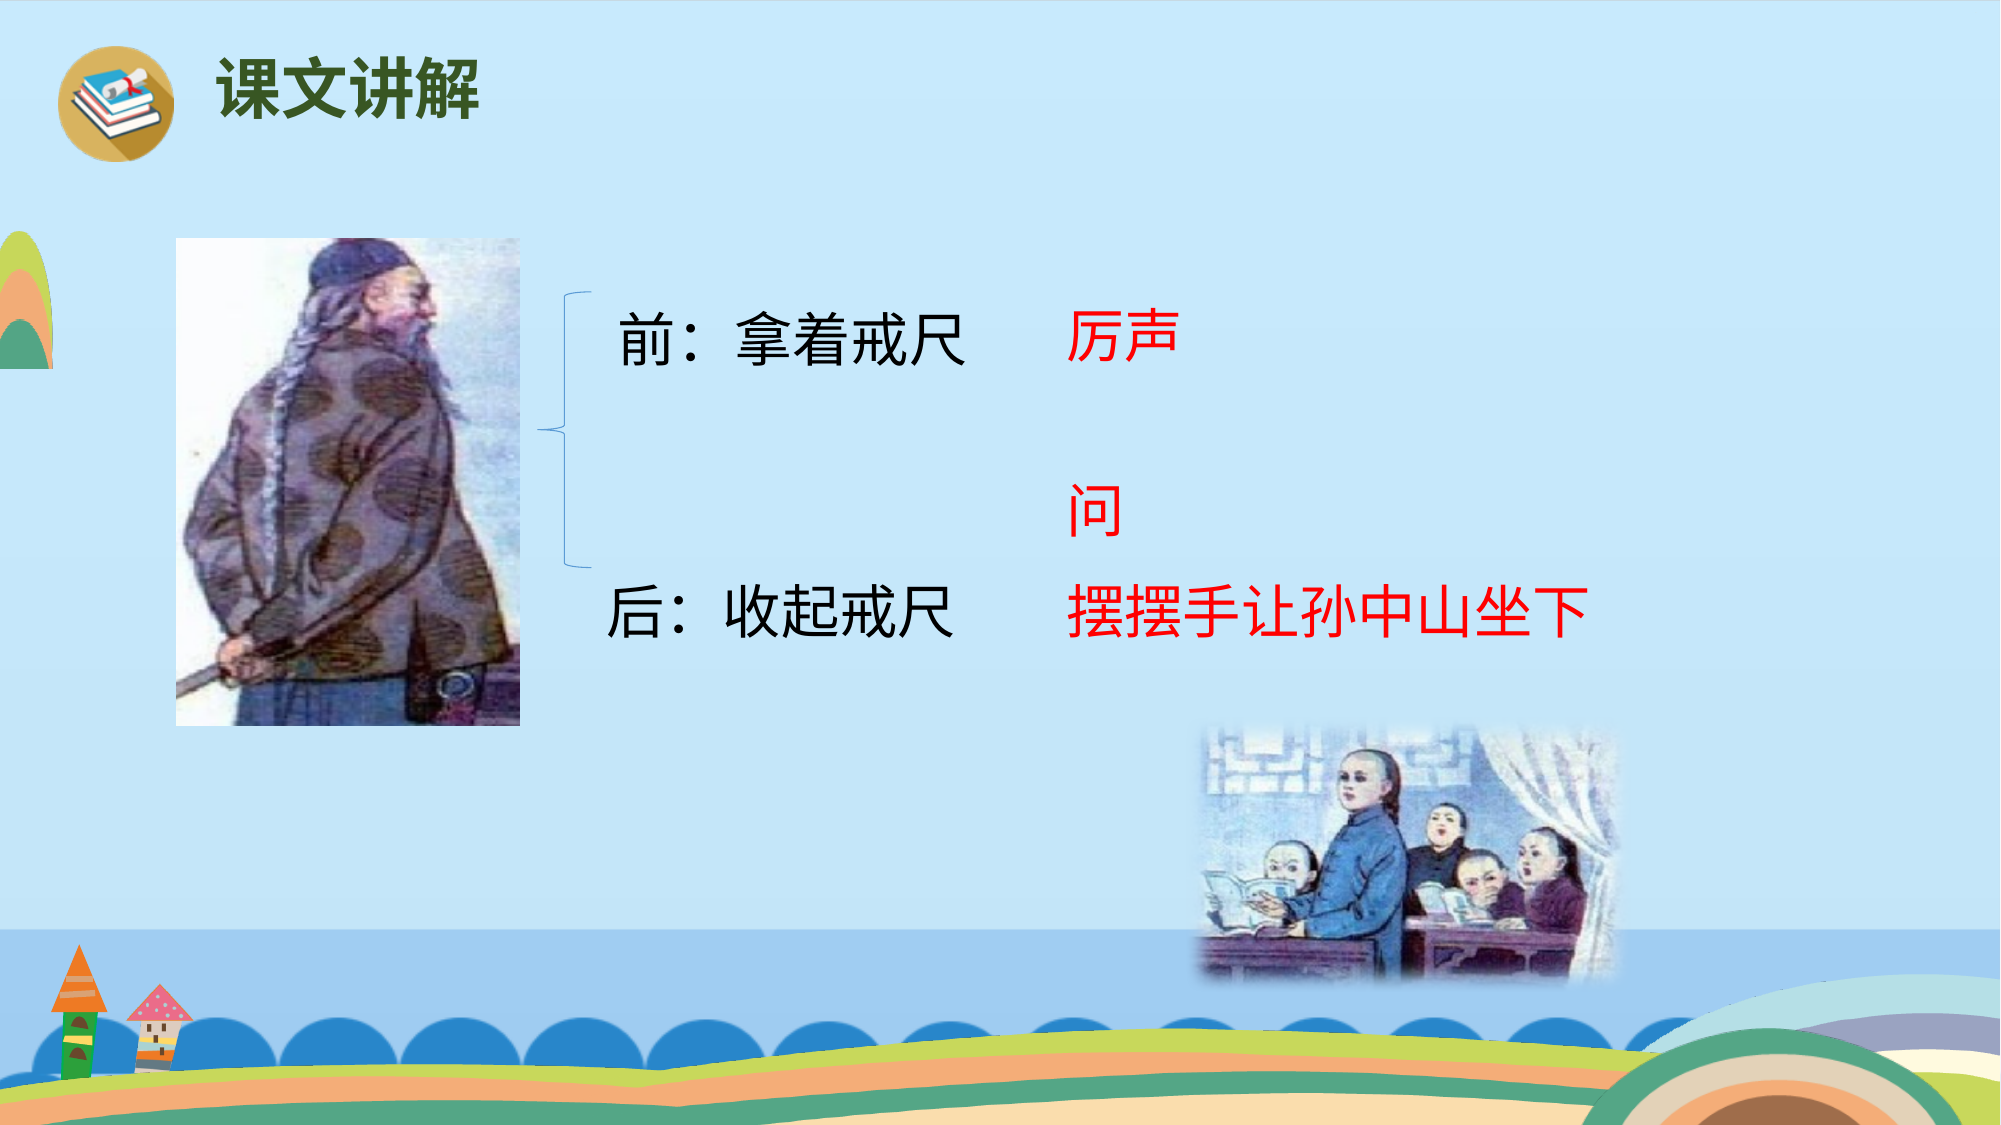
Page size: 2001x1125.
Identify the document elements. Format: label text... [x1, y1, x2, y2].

text_box 前：拿着戒尺 [603, 191, 1051, 381]
text_box 后：收起戒尺 [591, 462, 1041, 653]
text_box [537, 291, 592, 569]
text_box 厉声问 [1051, 186, 1242, 462]
picture [0, 0, 2001, 1125]
text_box 课文讲解 [199, 39, 497, 135]
text_box 摆摆手让孙中山坐下 [1051, 462, 1666, 653]
